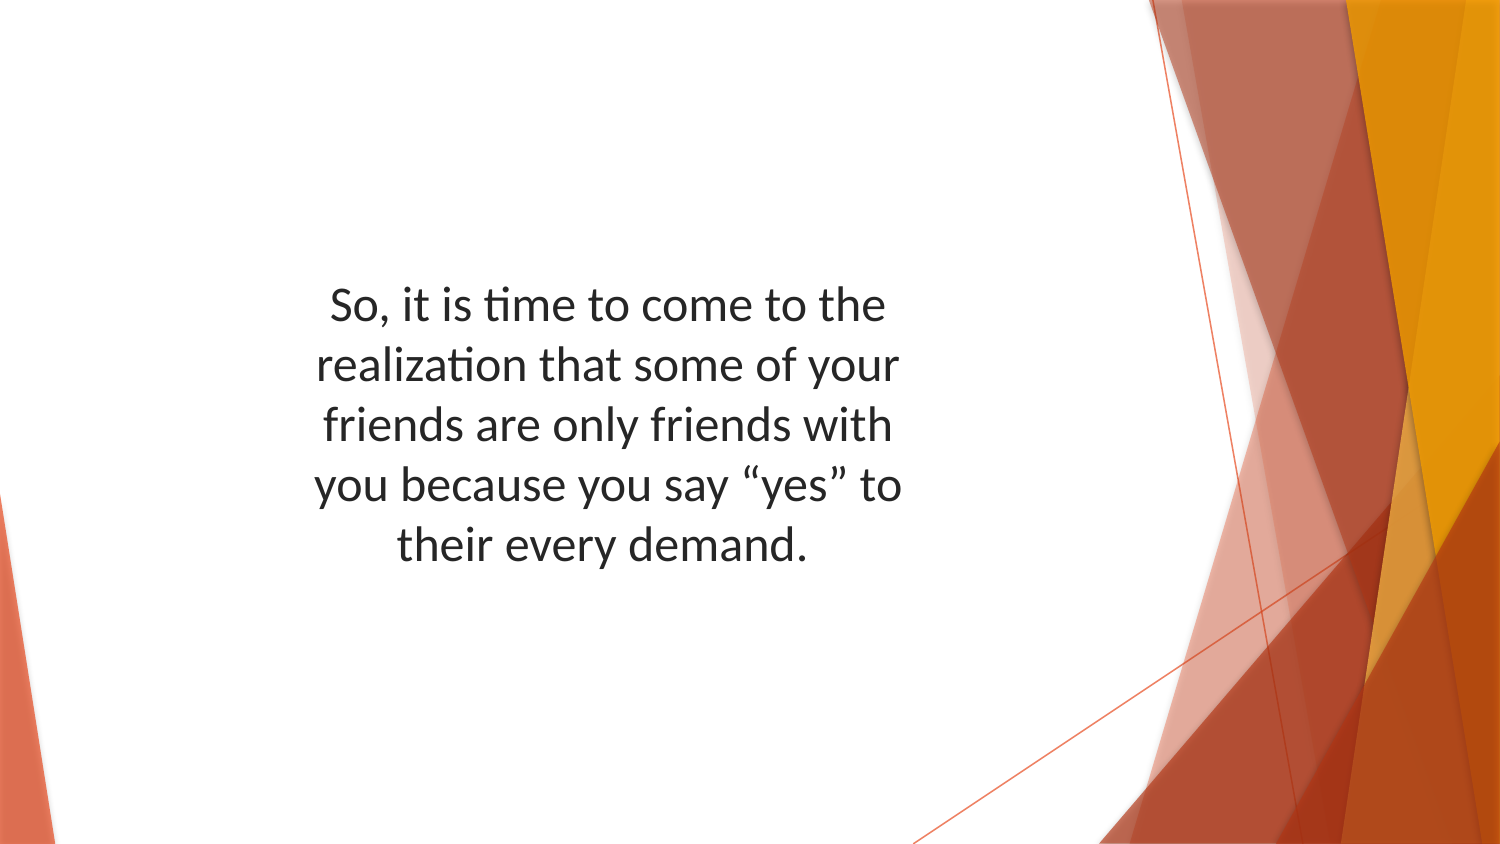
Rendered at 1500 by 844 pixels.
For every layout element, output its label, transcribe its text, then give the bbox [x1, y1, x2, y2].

list So, it is time to come to the realization that some of your friends are only friends with you because you say “yes” to their every demand. [265, 114, 951, 729]
